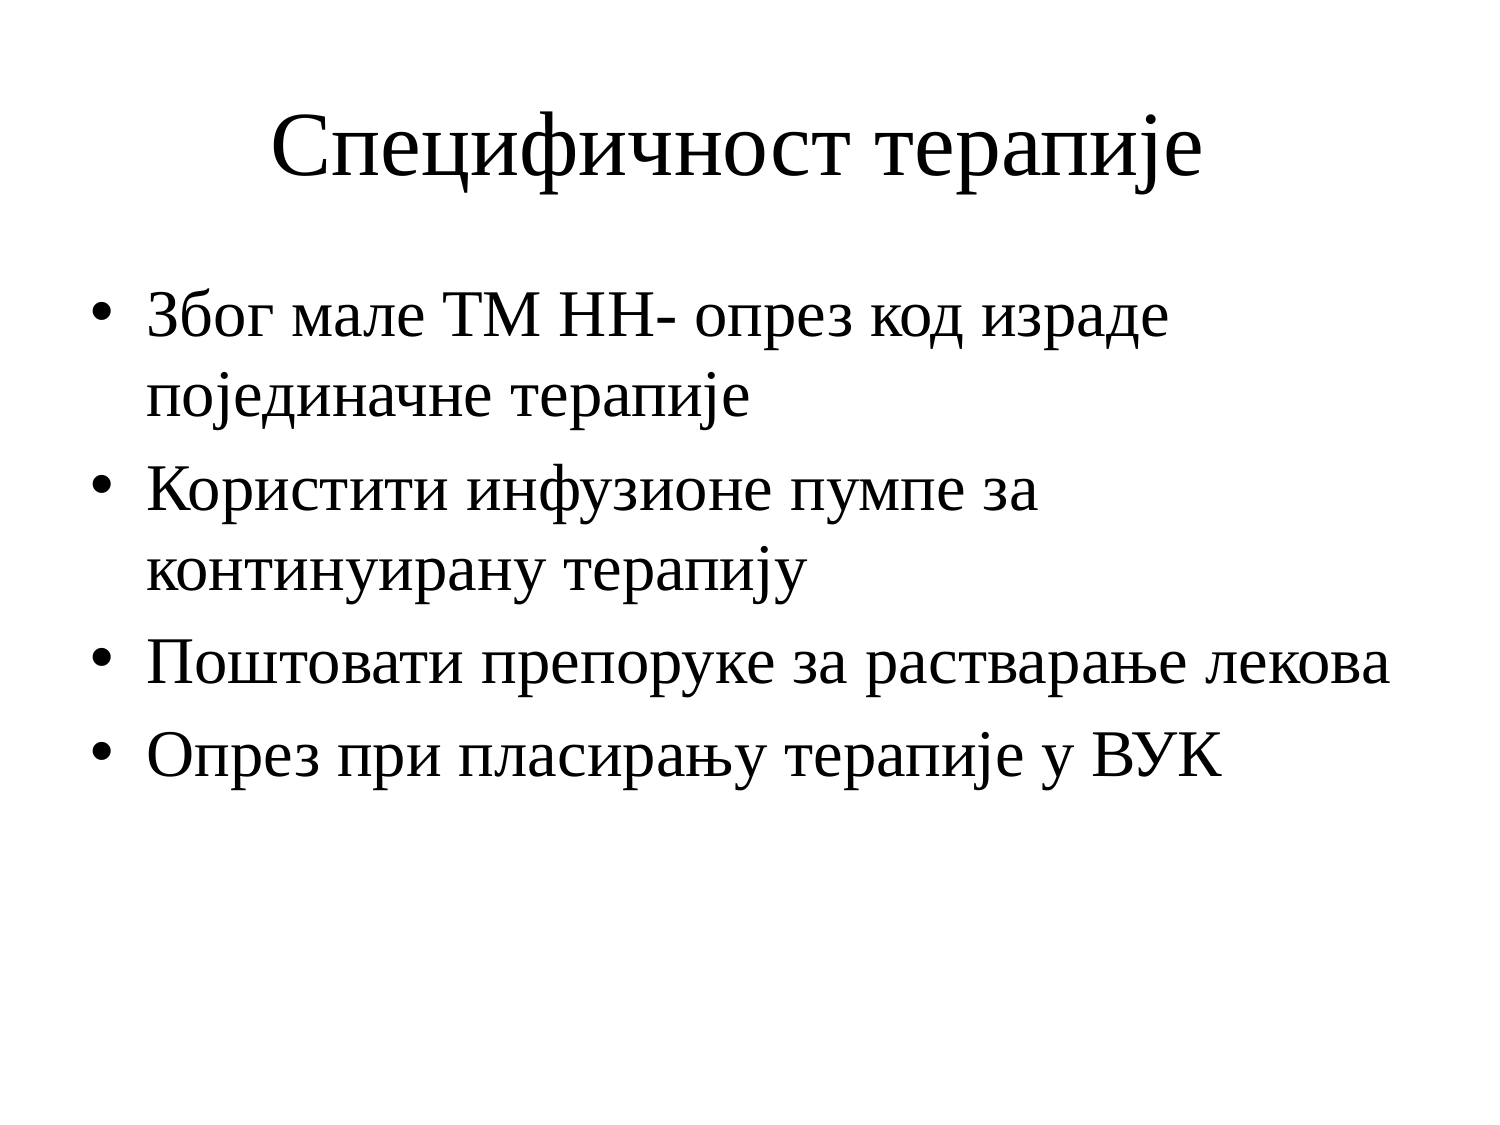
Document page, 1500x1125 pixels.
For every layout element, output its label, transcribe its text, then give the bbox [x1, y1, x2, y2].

list Због мале ТМ НН- опрез код израде појединачне терапије Користити инфузионе пумпе за континуирану терапију Поштовати препоруке за растварање лекова Опрез при пласирању терапије у ВУК [75, 262, 1425, 1005]
title Специфичност терапије [75, 45, 1425, 233]
